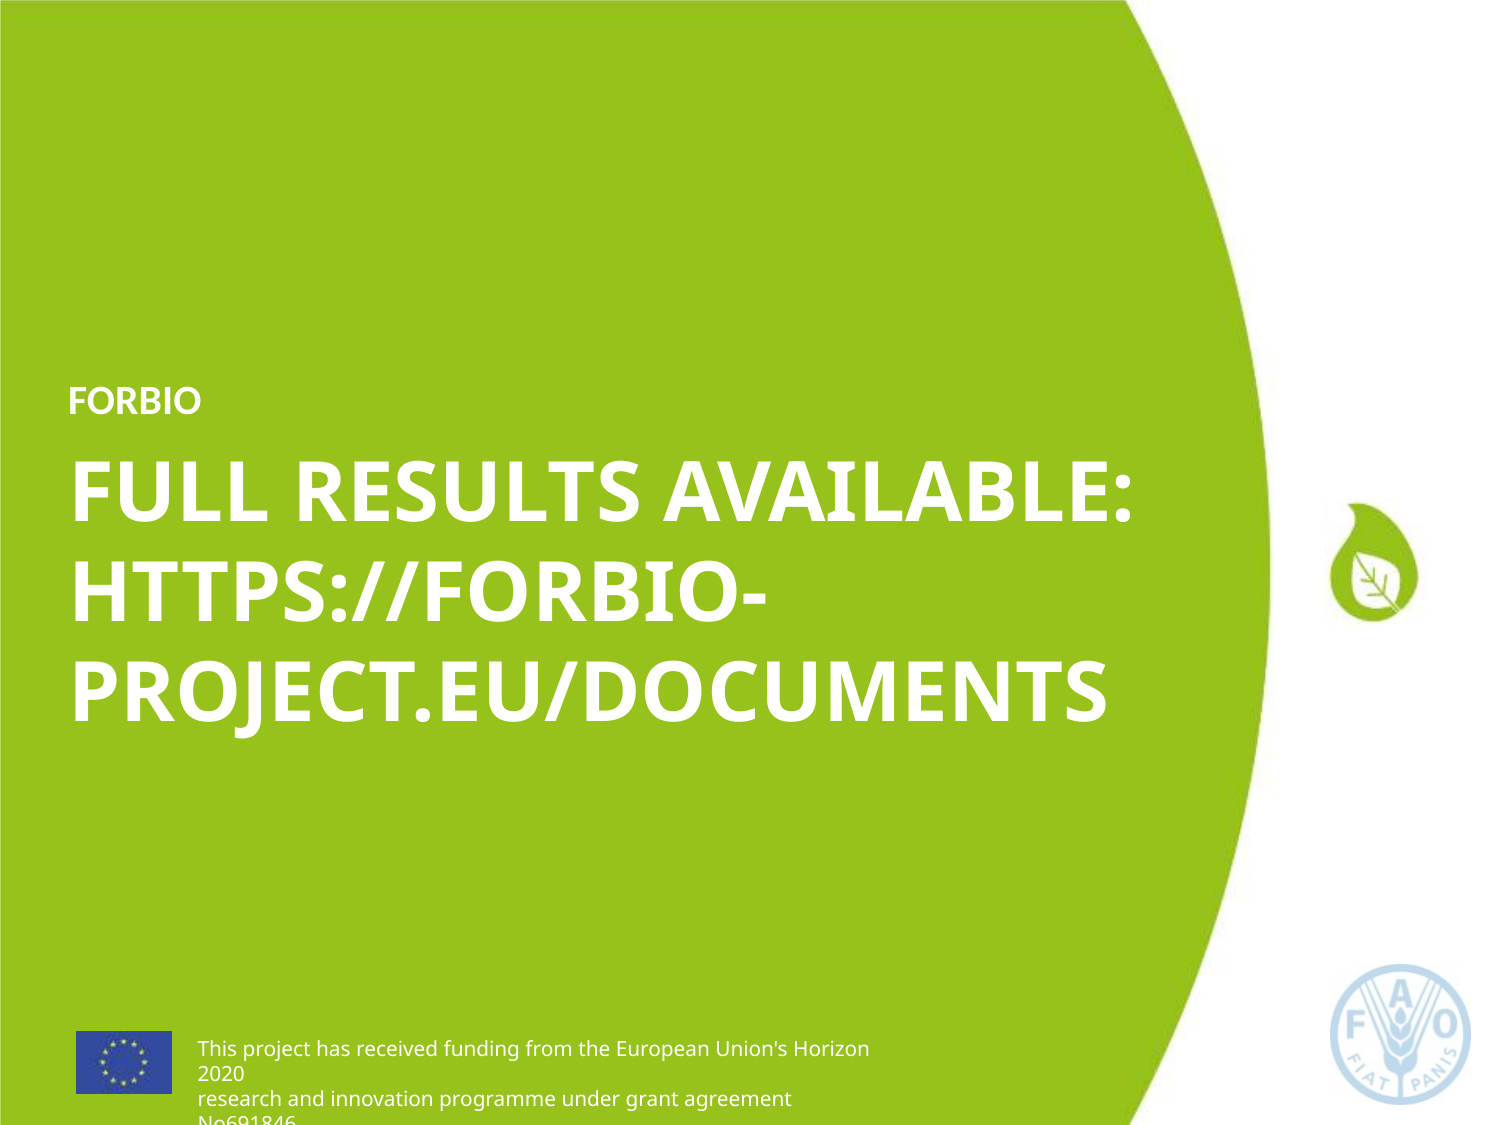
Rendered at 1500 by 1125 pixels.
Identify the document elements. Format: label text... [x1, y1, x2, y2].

list FORBIO [53, 243, 1424, 431]
picture [0, 0, 1500, 1125]
title FULL results AVAILABLE: https://forbio-project.eu/documents [53, 431, 1247, 823]
picture [240, 1117, 246, 1125]
